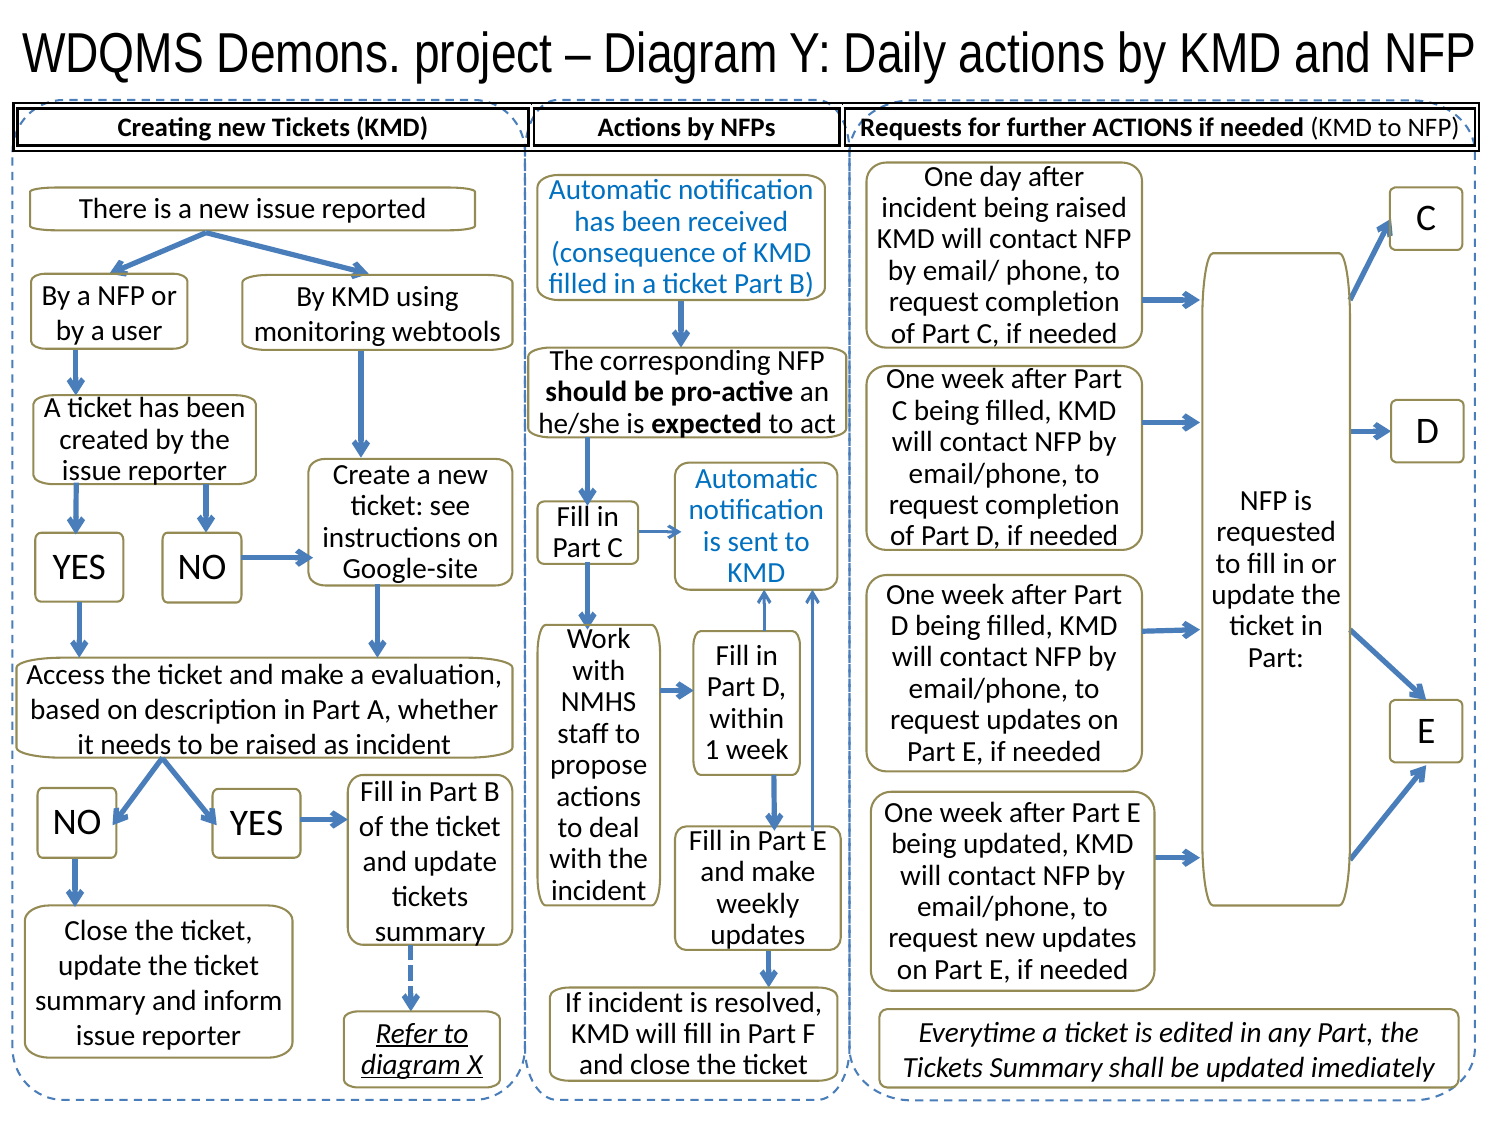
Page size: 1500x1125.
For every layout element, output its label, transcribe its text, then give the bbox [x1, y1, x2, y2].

text_box C [1387, 185, 1465, 253]
text_box One week after Part E being updated, KMD will contact NFP by email/phone, to request new updates on Part E, if needed [868, 789, 1157, 993]
text_box By KMD using monitoring webtools [240, 272, 515, 353]
text_box Fill in Part C [535, 499, 641, 567]
text_box Automatic notification is sent to KMD [672, 460, 840, 592]
text_box If incident is resolved, KMD will fill in Part F and close the ticket [547, 985, 840, 1083]
text_box The corresponding NFP should be pro-active an he/she is expected to act [526, 345, 849, 440]
text_box NO [160, 530, 244, 605]
text_box One week after Part C being filled, KMD will contact NFP by email/phone, to request completion of Part D, if needed [864, 363, 1145, 553]
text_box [205, 232, 369, 274]
text_box Access the ticket and make a evaluation, based on description in Part A, whether it needs to be raised as incident [14, 655, 515, 760]
text_box YES [33, 530, 126, 604]
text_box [162, 758, 217, 826]
text_box Refer to diagram X [341, 1009, 503, 1090]
text_box Fill in Part B of the ticket and update tickets summary [345, 772, 515, 947]
text_box E [1387, 697, 1465, 765]
text_box Create a new ticket: see instructions on Google-site [306, 456, 515, 588]
text_box Close the ticket, update the ticket summary and inform issue reporter [22, 903, 295, 1060]
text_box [0, 101, 1496, 174]
text_box YES [210, 786, 303, 860]
text_box Fill in Part D, within1 week [691, 629, 803, 778]
text_box [849, 182, 1475, 1101]
text_box By a NFP or by a user [29, 271, 190, 351]
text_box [109, 232, 204, 274]
text_box D [1388, 397, 1466, 465]
text_box Fill in Part E and make weekly updates [672, 824, 843, 953]
title WDQMS Demons. project – Diagram Y: Daily actions by KMD and NFP [0, 24, 1500, 75]
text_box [112, 757, 161, 826]
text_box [1349, 629, 1427, 701]
text_box Everytime a ticket is edited in any Part, the Tickets Summary shall be updated imediately [877, 1006, 1461, 1090]
text_box NFP is requested to fill in or update the ticket in Part: [1200, 251, 1353, 908]
text_box NO [35, 785, 119, 860]
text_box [1349, 218, 1392, 301]
text_box [12, 182, 525, 1100]
text_box One week after Part D being filled, KMD will contact NFP by email/phone, to request updates on Part E, if needed [864, 572, 1145, 774]
text_box There is a new issue reported [28, 185, 478, 233]
text_box One day after incident being raised KMD will contact NFP by email/ phone, to request completion of Part C, if needed [864, 182, 1145, 350]
text_box Work with NMHS staff to propose actions to deal with the incident [535, 622, 663, 908]
text_box [525, 182, 850, 1100]
text_box Automatic notification has been received (consequence of KMD filled in a ticket Part B) [535, 182, 828, 303]
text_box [1349, 764, 1427, 860]
text_box A ticket has been created by the issue reporter [31, 393, 259, 487]
